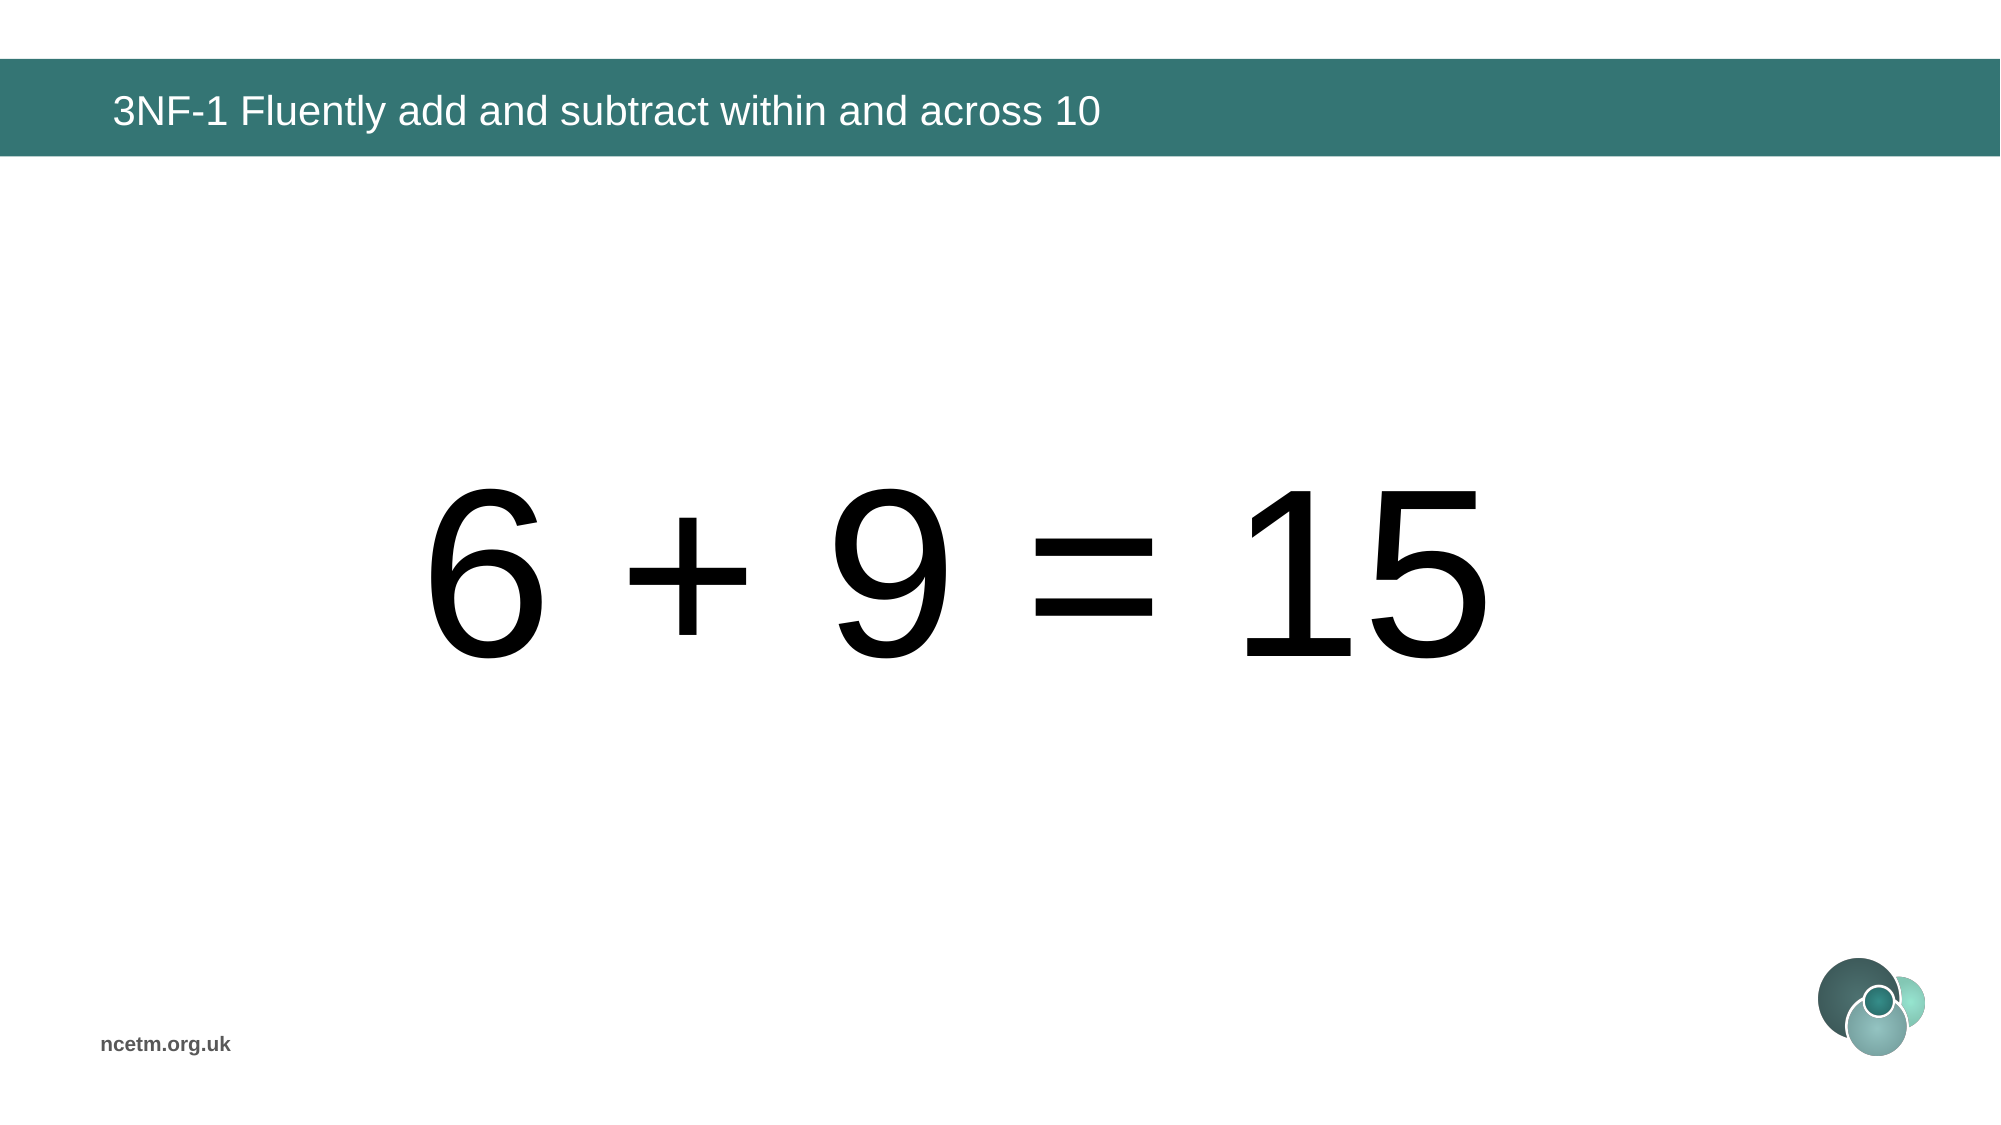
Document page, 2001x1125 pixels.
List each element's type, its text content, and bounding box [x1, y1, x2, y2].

title 3NF-1 Fluently add and subtract within and across 10 [97, 76, 1945, 147]
picture [1818, 958, 1925, 1056]
text_box 15 [1214, 409, 1511, 712]
text_box 6 + 9 = [404, 409, 1214, 712]
